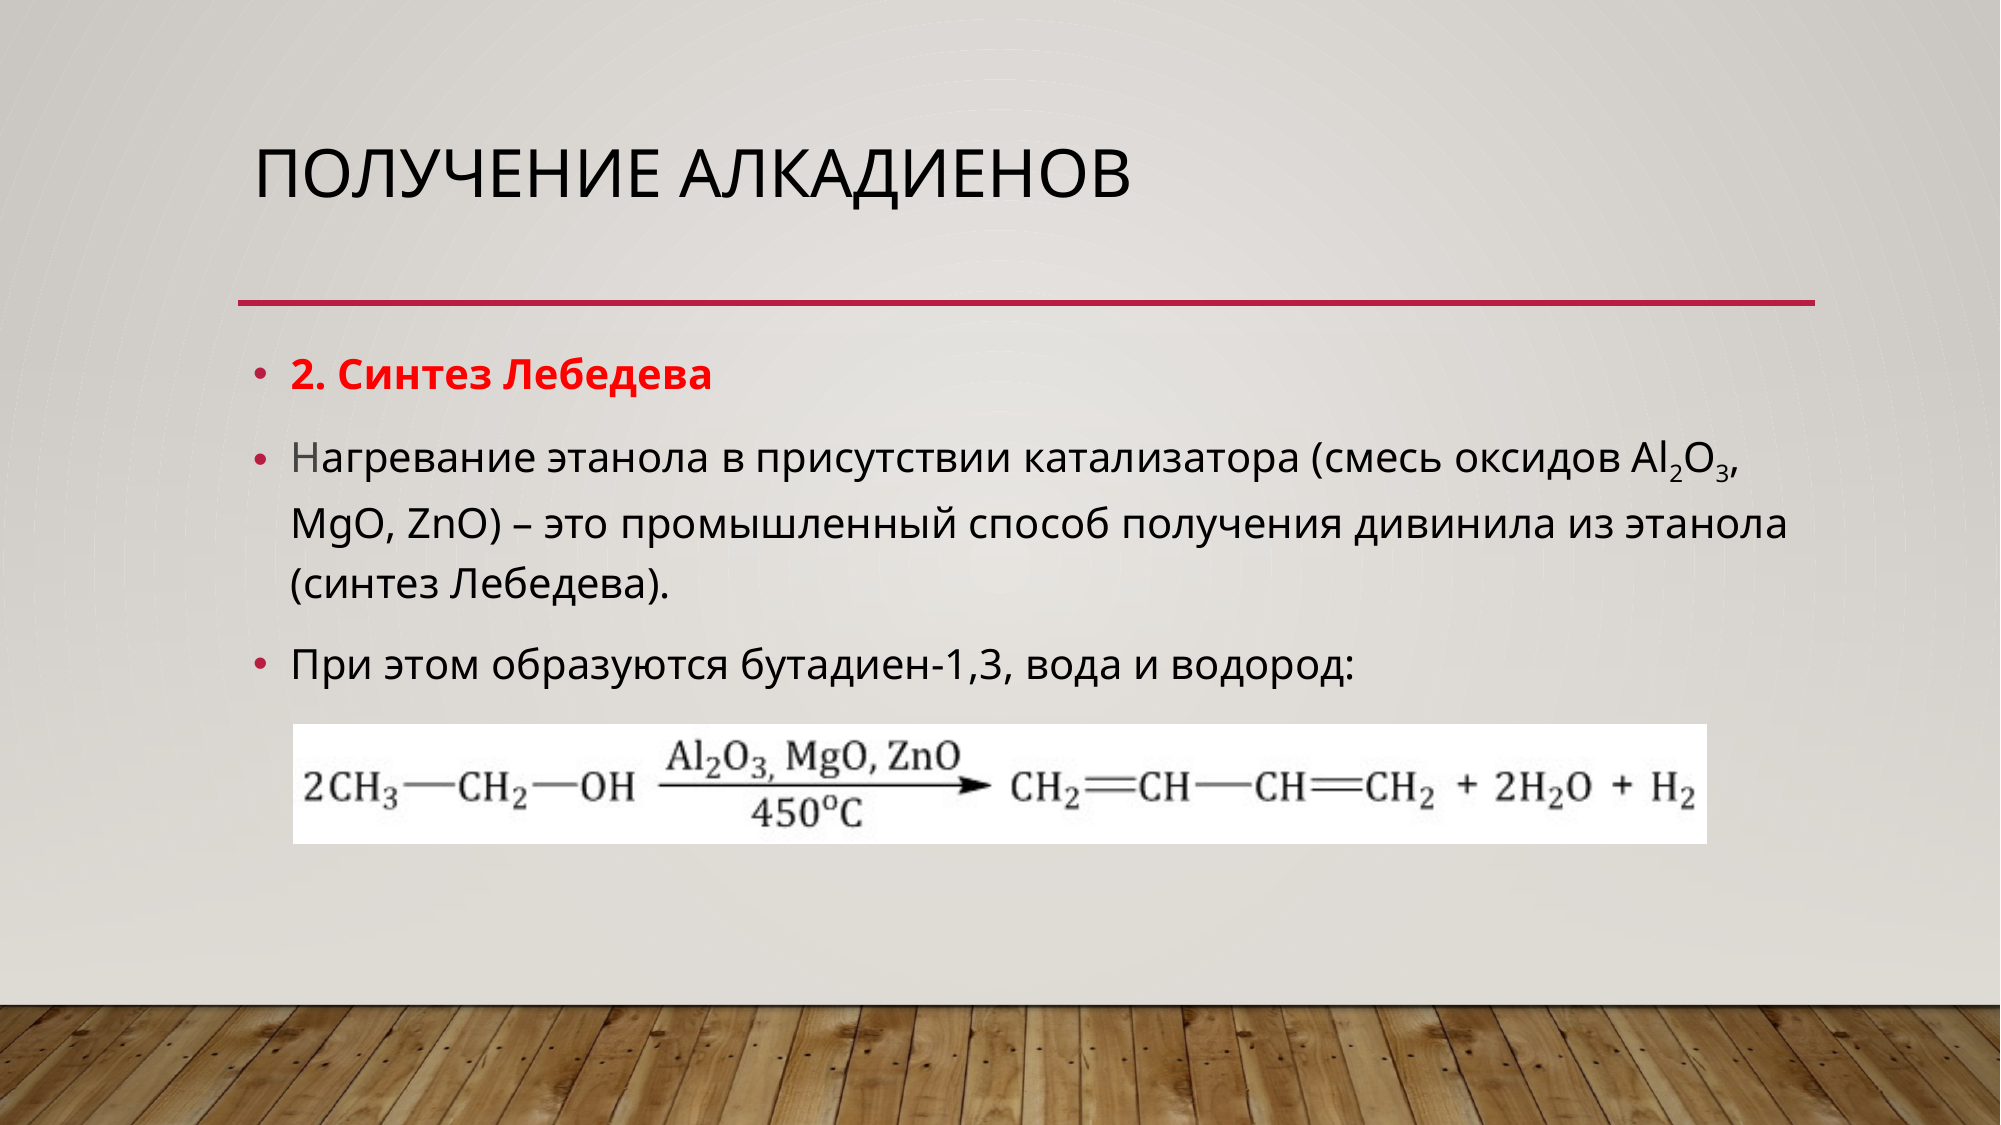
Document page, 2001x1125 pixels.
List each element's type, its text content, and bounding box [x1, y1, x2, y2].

title Получение алкадиенов [238, 131, 1814, 305]
picture [0, 1005, 2000, 1125]
picture [293, 724, 1707, 844]
list 2. Синтез Лебедева Нагревание этанола в присутствии катализатора (смесь оксидов Al2O3, MgO, ZnO) – это промышленный способ получения дивинила из этанола (синтез Лебедева). При этом образуются бутадиен-1,3, вода и водород: [238, 330, 1814, 897]
